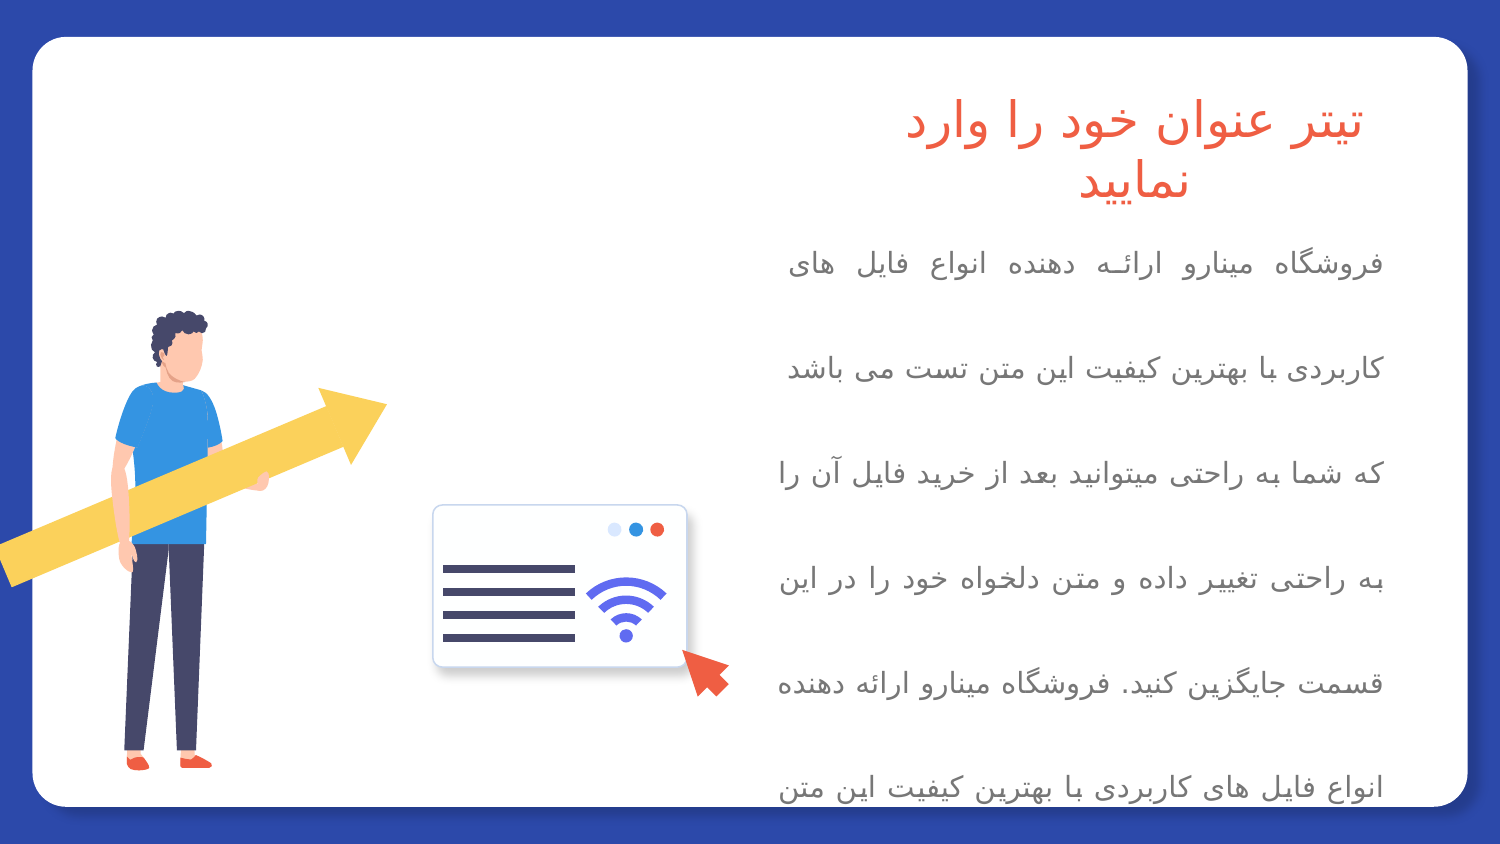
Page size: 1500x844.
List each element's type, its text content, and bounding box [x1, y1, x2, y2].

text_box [0, 310, 388, 771]
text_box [432, 504, 739, 707]
text_box فروشگاه مینارو ارائه دهنده انواع فایل های کاربردی با بهترین کیفیت این متن تست می باشد که شما به راحتی میتوانید بعد از خرید فایل آن را به راحتی تغییر داده و متن دلخواه خود را در این قسمت جایگزین کنید. فروشگاه مینارو ارائه دهنده انواع فایل های کاربردی با بهترین کیفیت این متن تست می باشد [761, 167, 1399, 844]
text_box تیتر عنوان خود را وارد نمایید [851, 80, 1419, 216]
